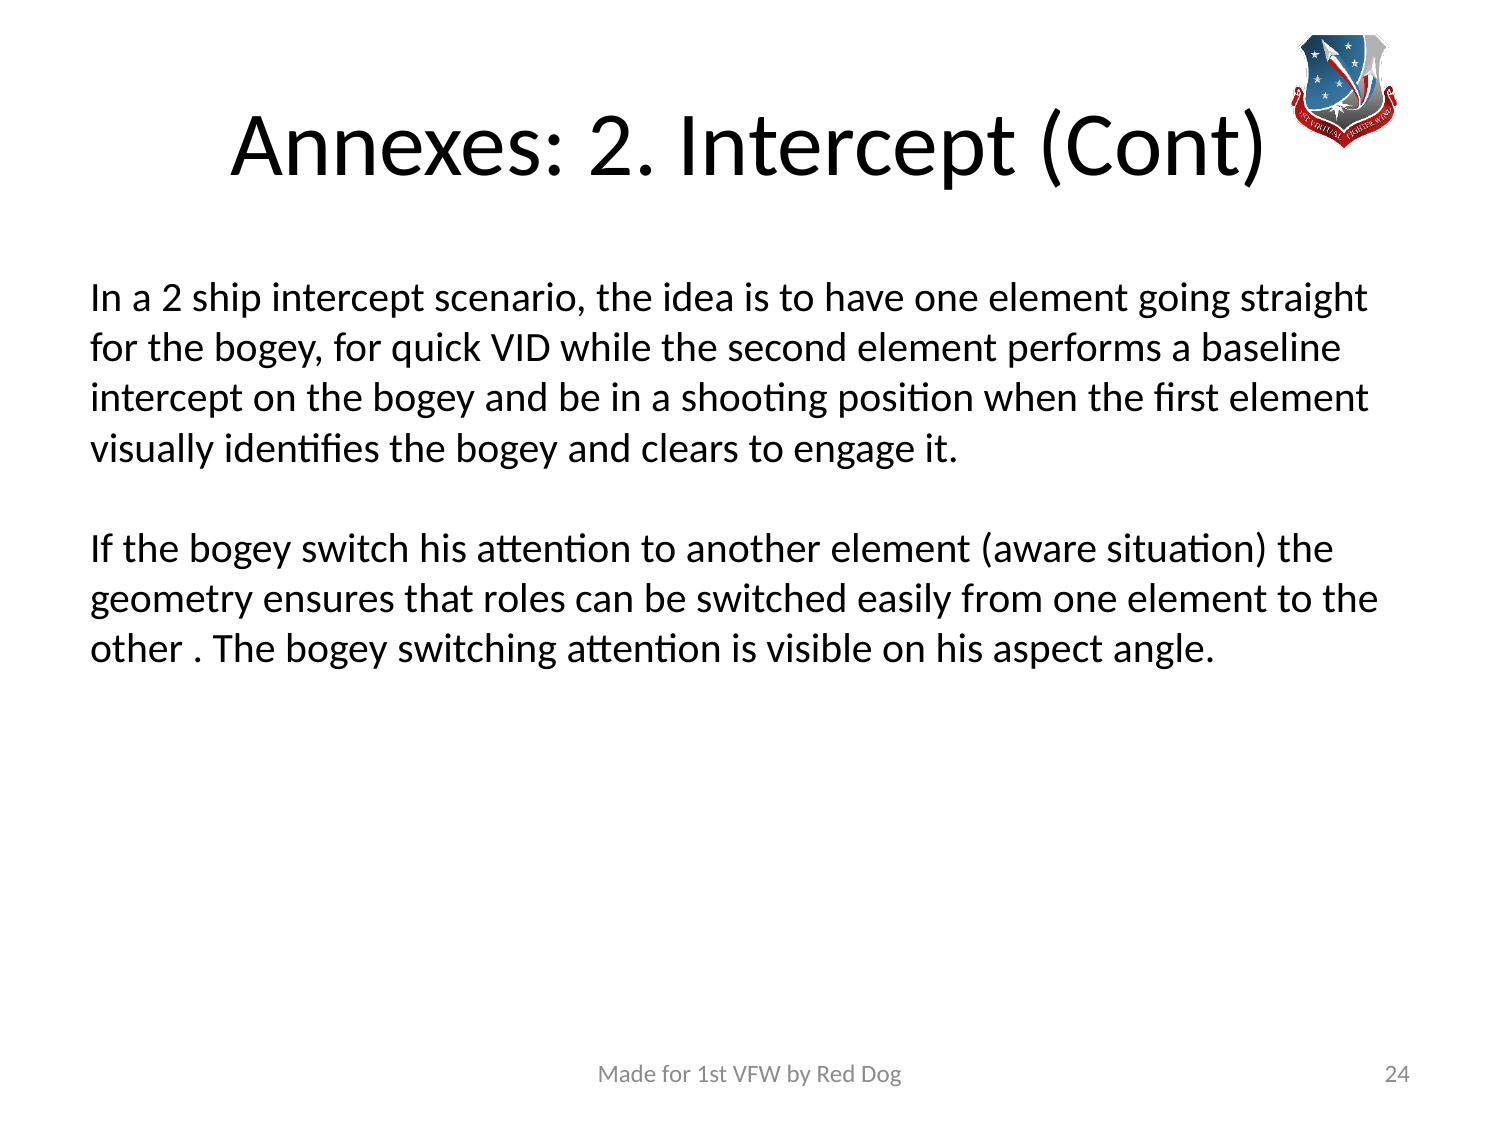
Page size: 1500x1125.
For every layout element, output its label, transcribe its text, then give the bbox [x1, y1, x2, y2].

title Annexes: 2. Intercept (Cont) [75, 45, 1425, 233]
picture [1262, 3, 1426, 180]
slide_number 24 [1074, 1042, 1425, 1103]
list In a 2 ship intercept scenario, the idea is to have one element going straight for the bogey, for quick VID while the second element performs a baseline intercept on the bogey and be in a shooting position when the first element visually identifies the bogey and clears to engage it. If the bogey switch his attention to another element (aware situation) the geometry ensures that roles can be switched easily from one element to the other . The bogey switching attention is visible on his aspect angle. [75, 262, 1425, 1005]
footer Made for 1st VFW by Red Dog [512, 1042, 988, 1103]
